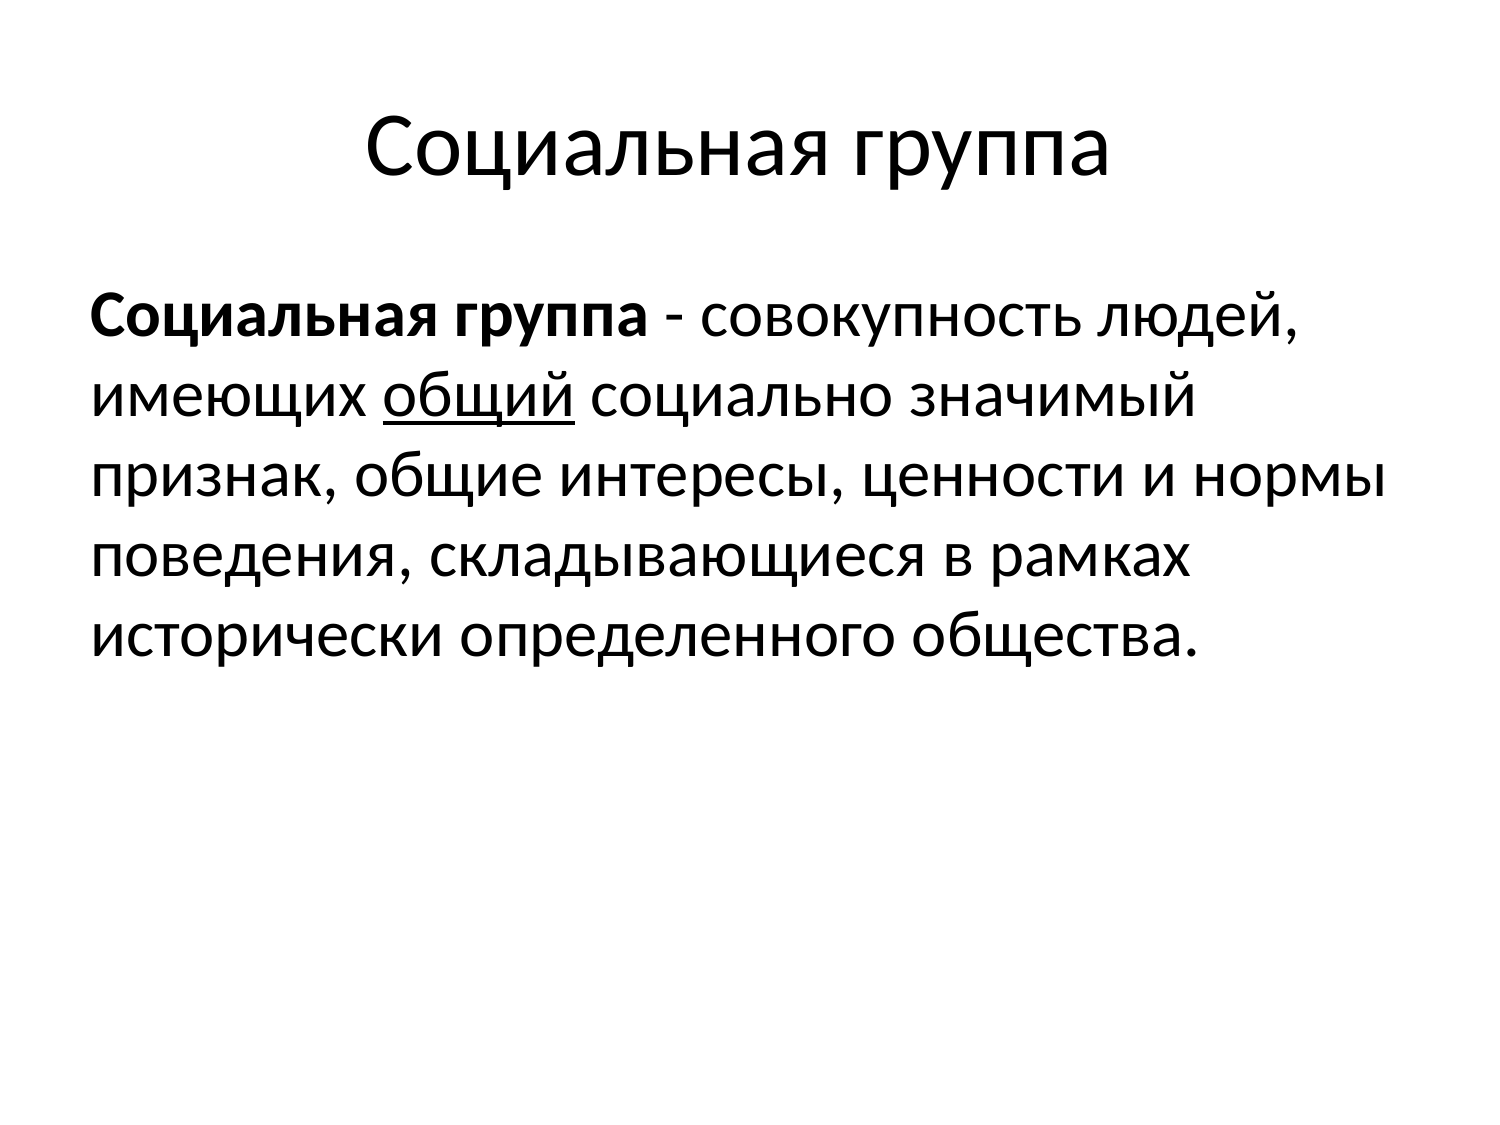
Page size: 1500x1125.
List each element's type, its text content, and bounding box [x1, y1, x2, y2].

title ﻿Социальная группа [75, 45, 1425, 233]
list ﻿Социальная группа - совокупность людей, имеющих общий социально значимый признак, общие интересы, ценности и нормы поведения, складывающиеся в рамках исторически определенного общества. [75, 262, 1425, 1005]
